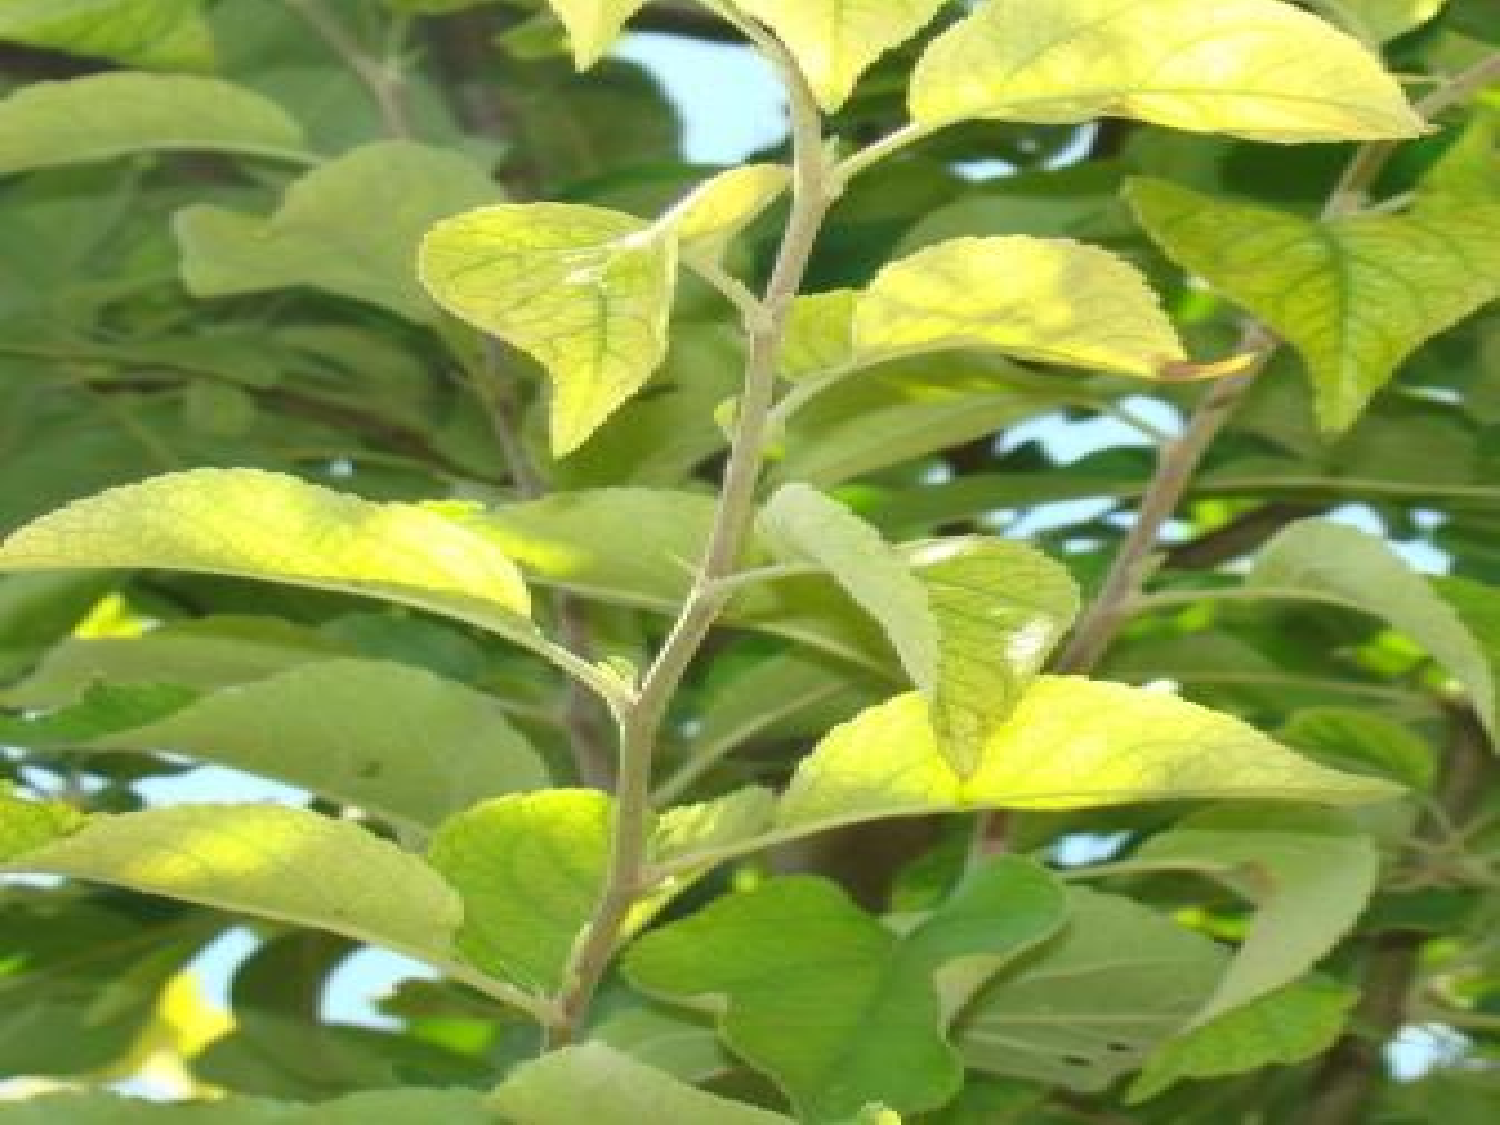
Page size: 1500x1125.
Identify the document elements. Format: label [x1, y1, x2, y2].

list [0, 0, 1500, 1125]
